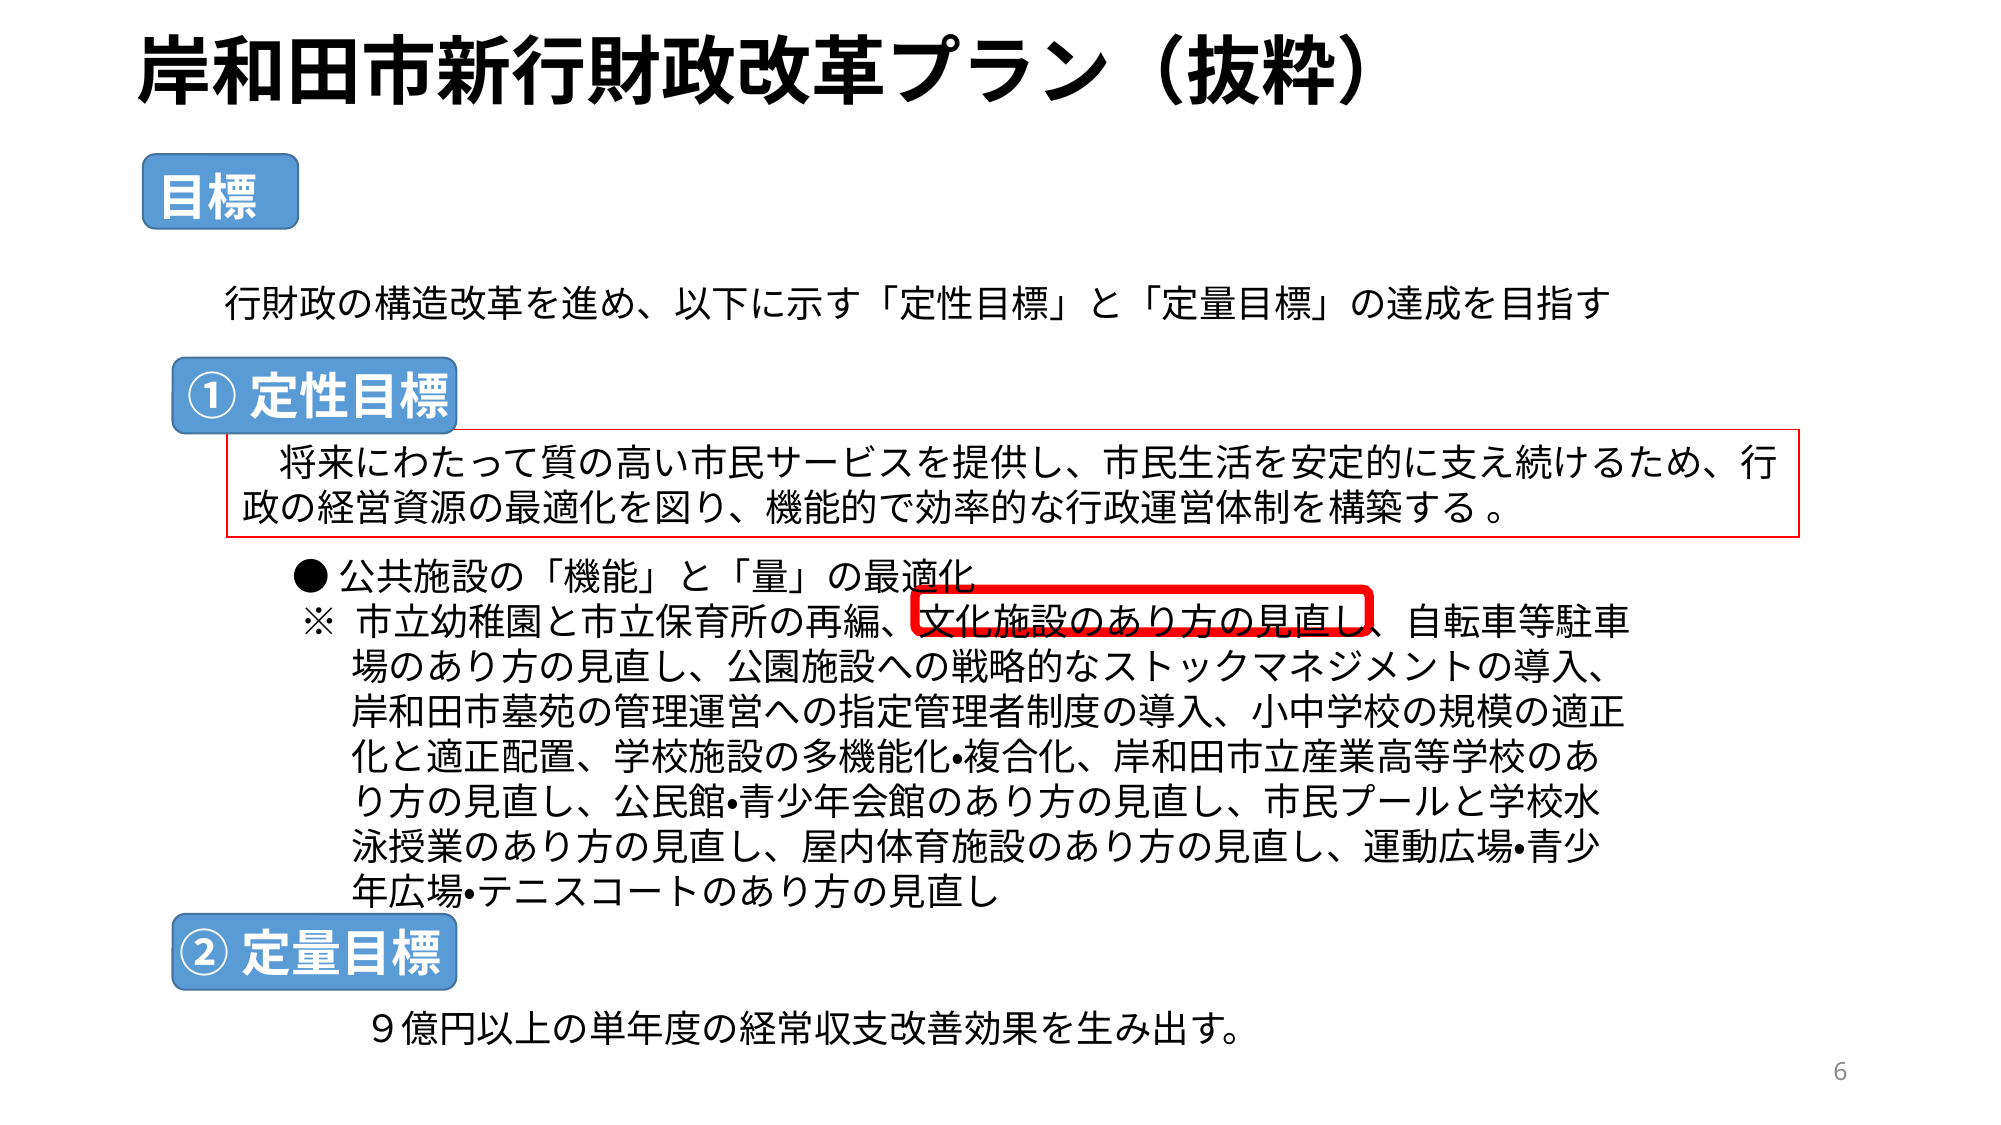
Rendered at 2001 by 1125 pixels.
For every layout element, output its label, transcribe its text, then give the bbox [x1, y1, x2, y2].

text_box ●公共施設の「機能」と「量」の最適化 ※ 市立幼稚園と市立保育所の再編、文化施設のあり方の見直し、自転車等駐車場のあり方の見直し、公園施設への戦略的なストックマネジメントの導入、岸和田市墓苑の管理運営への指定管理者制度の導入、小中学校の規模の適正化と適正配置、学校施設の多機能化・複合化、岸和田市立産業高等学校のあり方の見直し、公民館・青少年会館のあり方の見直し、市民プールと学校水泳授業のあり方の見直し、屋内体育施設のあり方の見直し、運動広場・青少年広場・テニスコートのあり方の見直し [277, 545, 1648, 921]
text_box 岸和田市新行財政改革プラン（抜粋） [122, 16, 1432, 122]
text_box [145, 153, 296, 157]
text_box ９億円以上の単年度の経常収支改善効果を生み出す。 [349, 997, 1276, 1058]
text_box ②定量目標 [164, 913, 457, 989]
text_box 目標 [142, 157, 326, 233]
text_box 行財政の構造改革を進め、以下に示す「定性目標」と「定量目標」の達成を目指す [155, 272, 1871, 333]
text_box ①定性目標 [172, 357, 479, 432]
slide_number 6 [1793, 1042, 1863, 1103]
text_box 将来にわたって質の高い市民サービスを提供し、市民生活を安定的に支え続けるため、行政の経営資源の最適化を図り、機能的で効率的な行政運営体制を構築する 。 [227, 429, 1799, 537]
